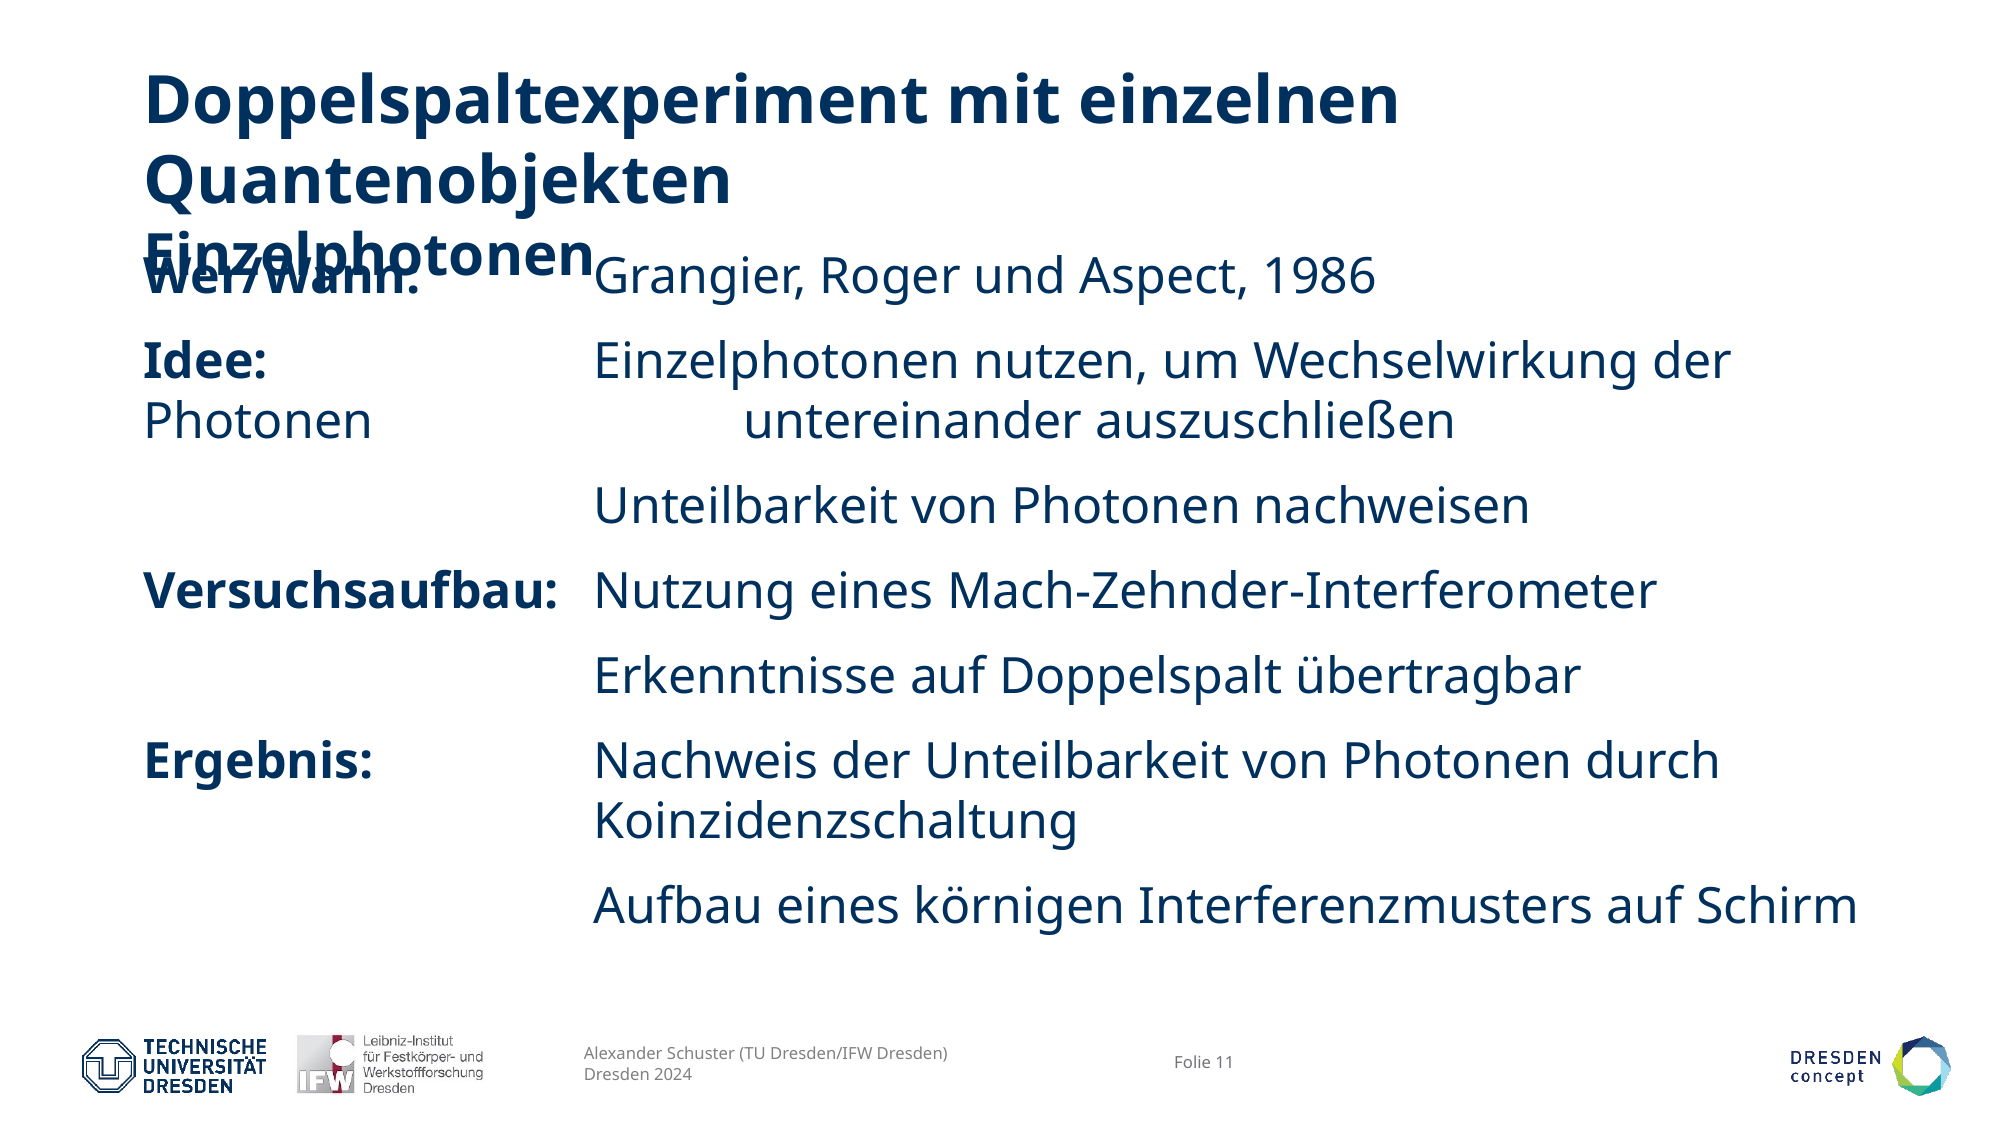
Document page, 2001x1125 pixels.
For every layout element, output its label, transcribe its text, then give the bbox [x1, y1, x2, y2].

picture [294, 1032, 486, 1096]
picture [82, 1039, 266, 1093]
list Wer/Wann: Grangier, Roger und Aspect, 1986 Idee: Einzelphotonen nutzen, um Wechselwirkung der Photonen untereinander auszuschließen Unteilbarkeit von Photonen nachweisen Versuchsaufbau: Nutzung eines Mach-Zehnder-Interferometer Erkenntnisse auf Doppelspalt übertragbar Ergebnis: Nachweis der Unteilbarkeit von Photonen durch Koinzidenzschaltung Aufbau eines körnigen Interferenzmusters auf Schirm [143, 243, 1968, 957]
title Doppelspaltexperiment mit einzelnen Quantenobjekten Einzelphotonen [143, 56, 1880, 169]
picture [1791, 1036, 1951, 1096]
